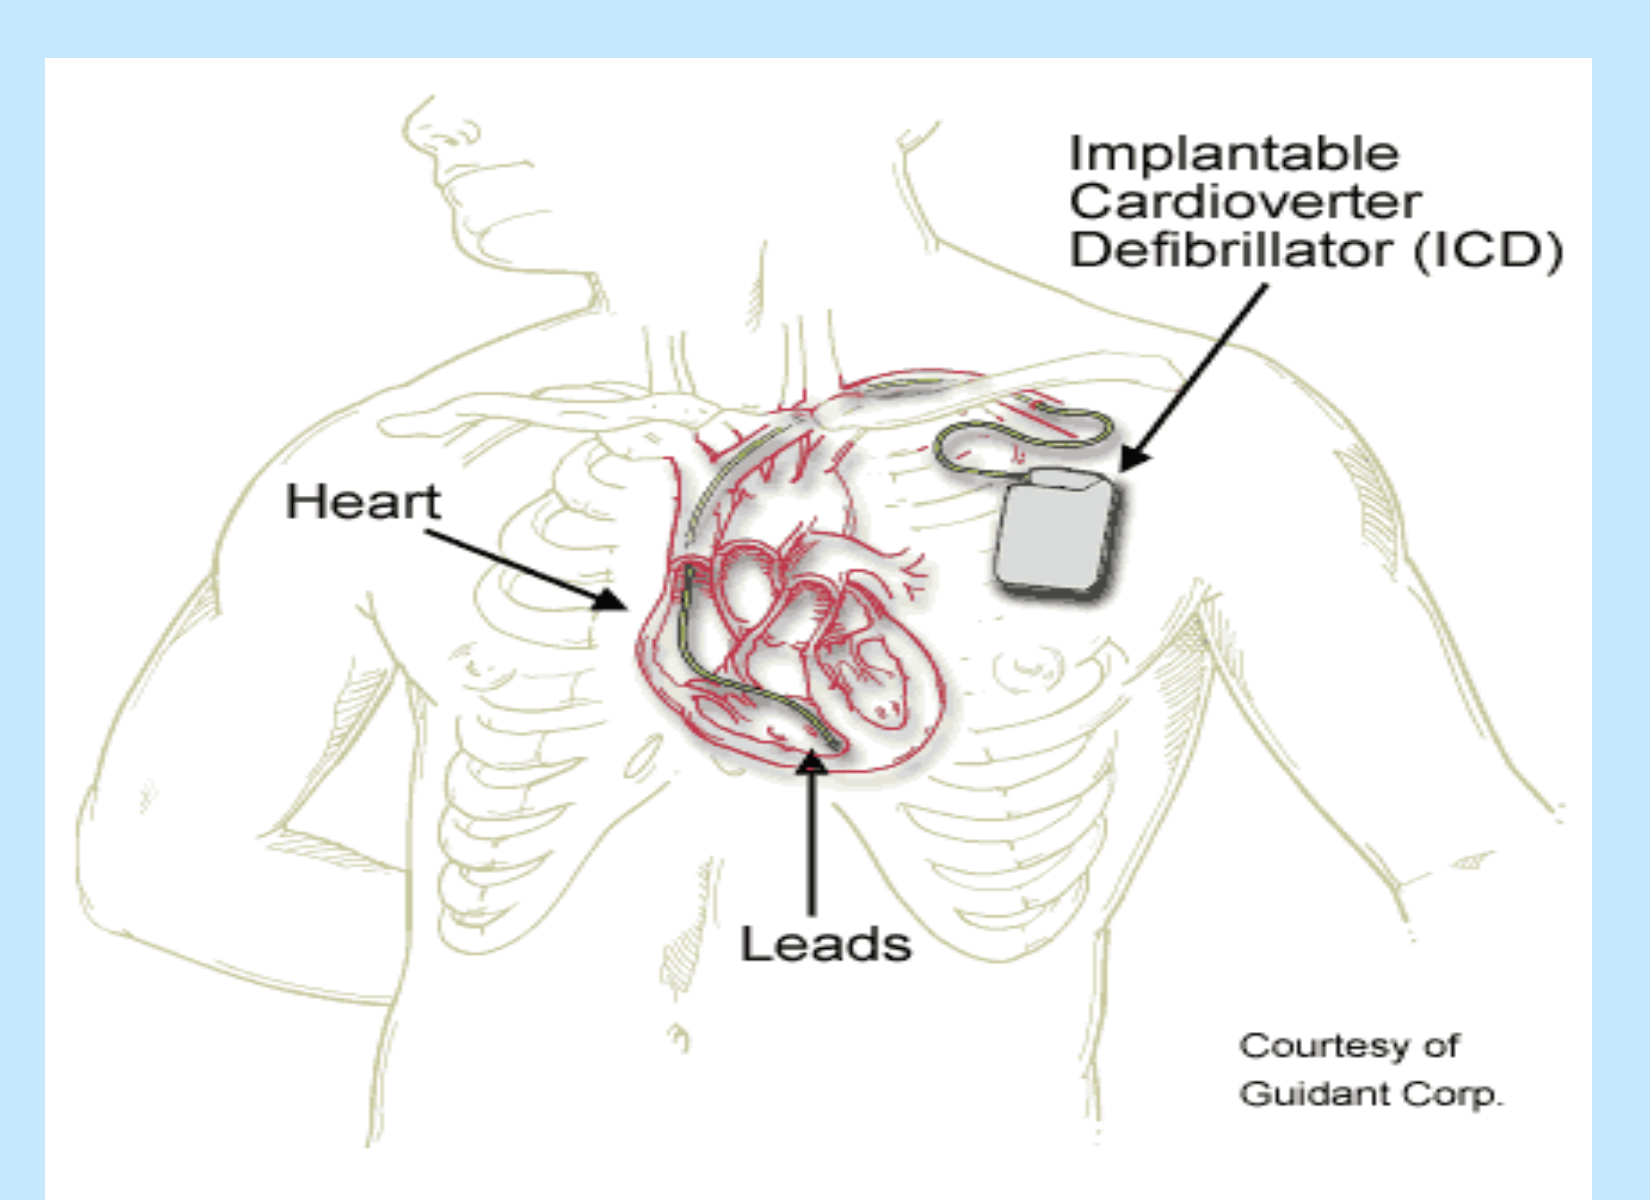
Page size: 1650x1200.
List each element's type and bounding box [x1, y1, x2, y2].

list [44, 58, 1592, 1200]
